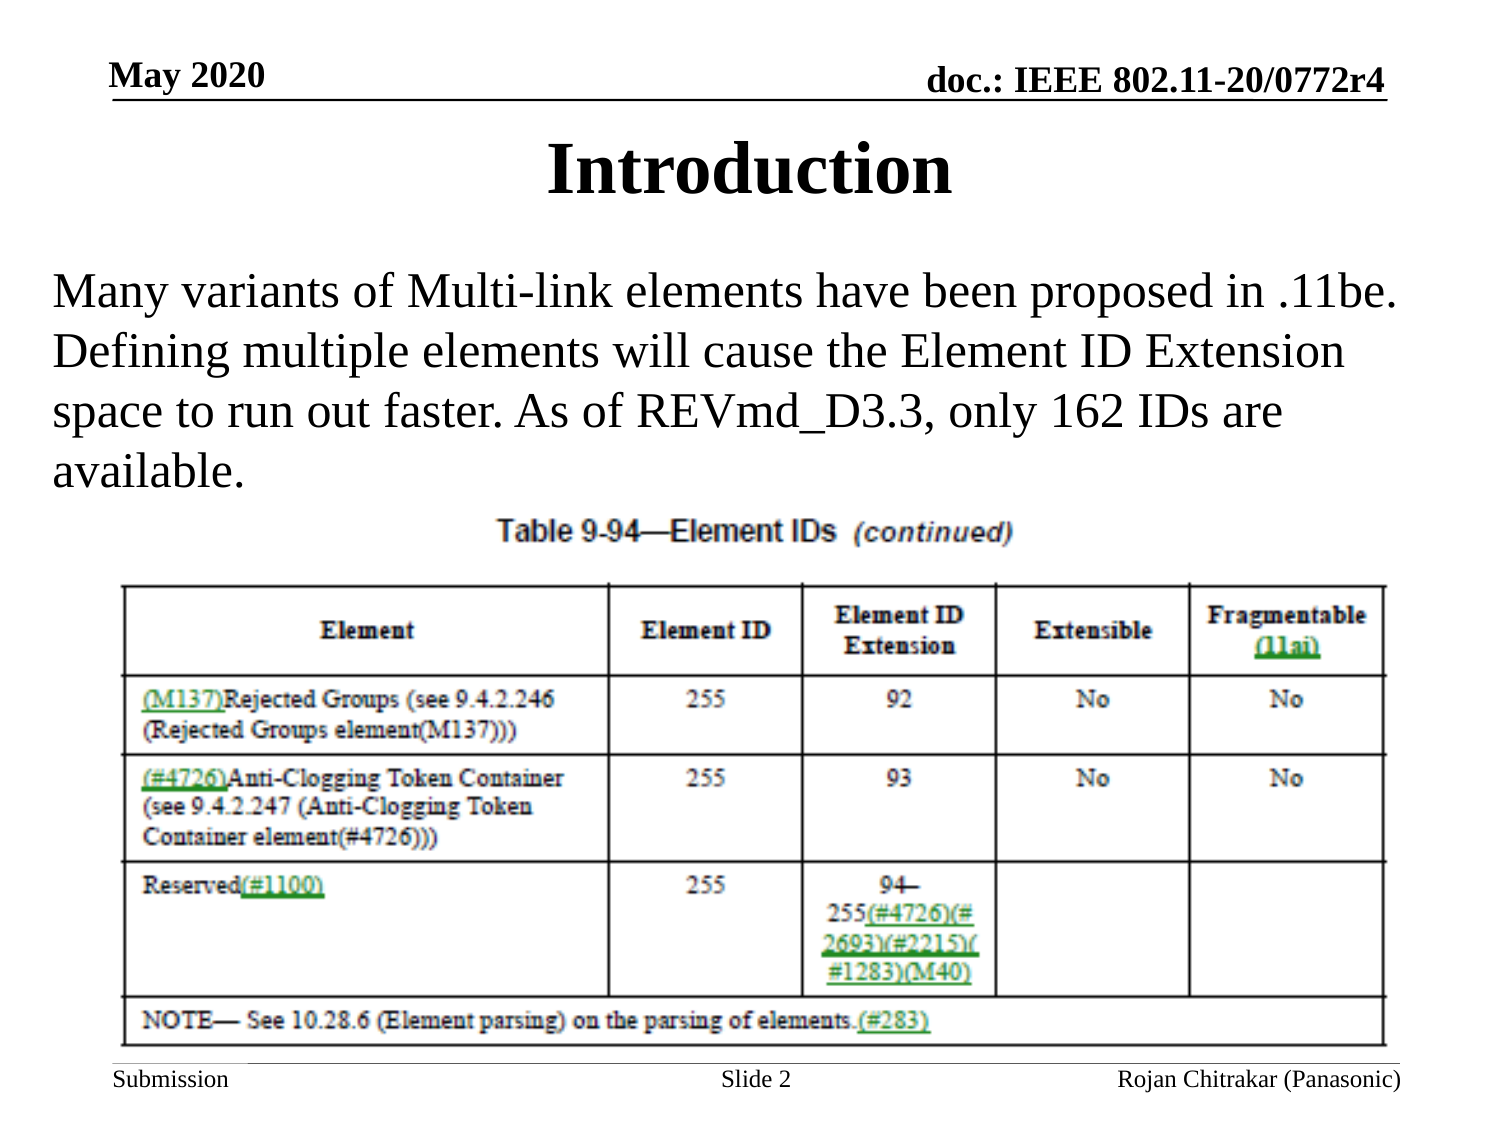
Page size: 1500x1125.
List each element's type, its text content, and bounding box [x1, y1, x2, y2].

footer Rojan Chitrakar (Panasonic) [949, 1069, 1402, 1093]
text_box Introduction [0, 111, 1500, 225]
picture [108, 512, 1401, 1063]
text_box Many variants of Multi-link elements have been proposed in .11be. Defining multiple elements will cause the Element ID Extension space to run out faster. As of REVmd_D3.3, only 162 IDs are available. [37, 249, 1463, 505]
slide_number Slide 2 [712, 1071, 800, 1093]
